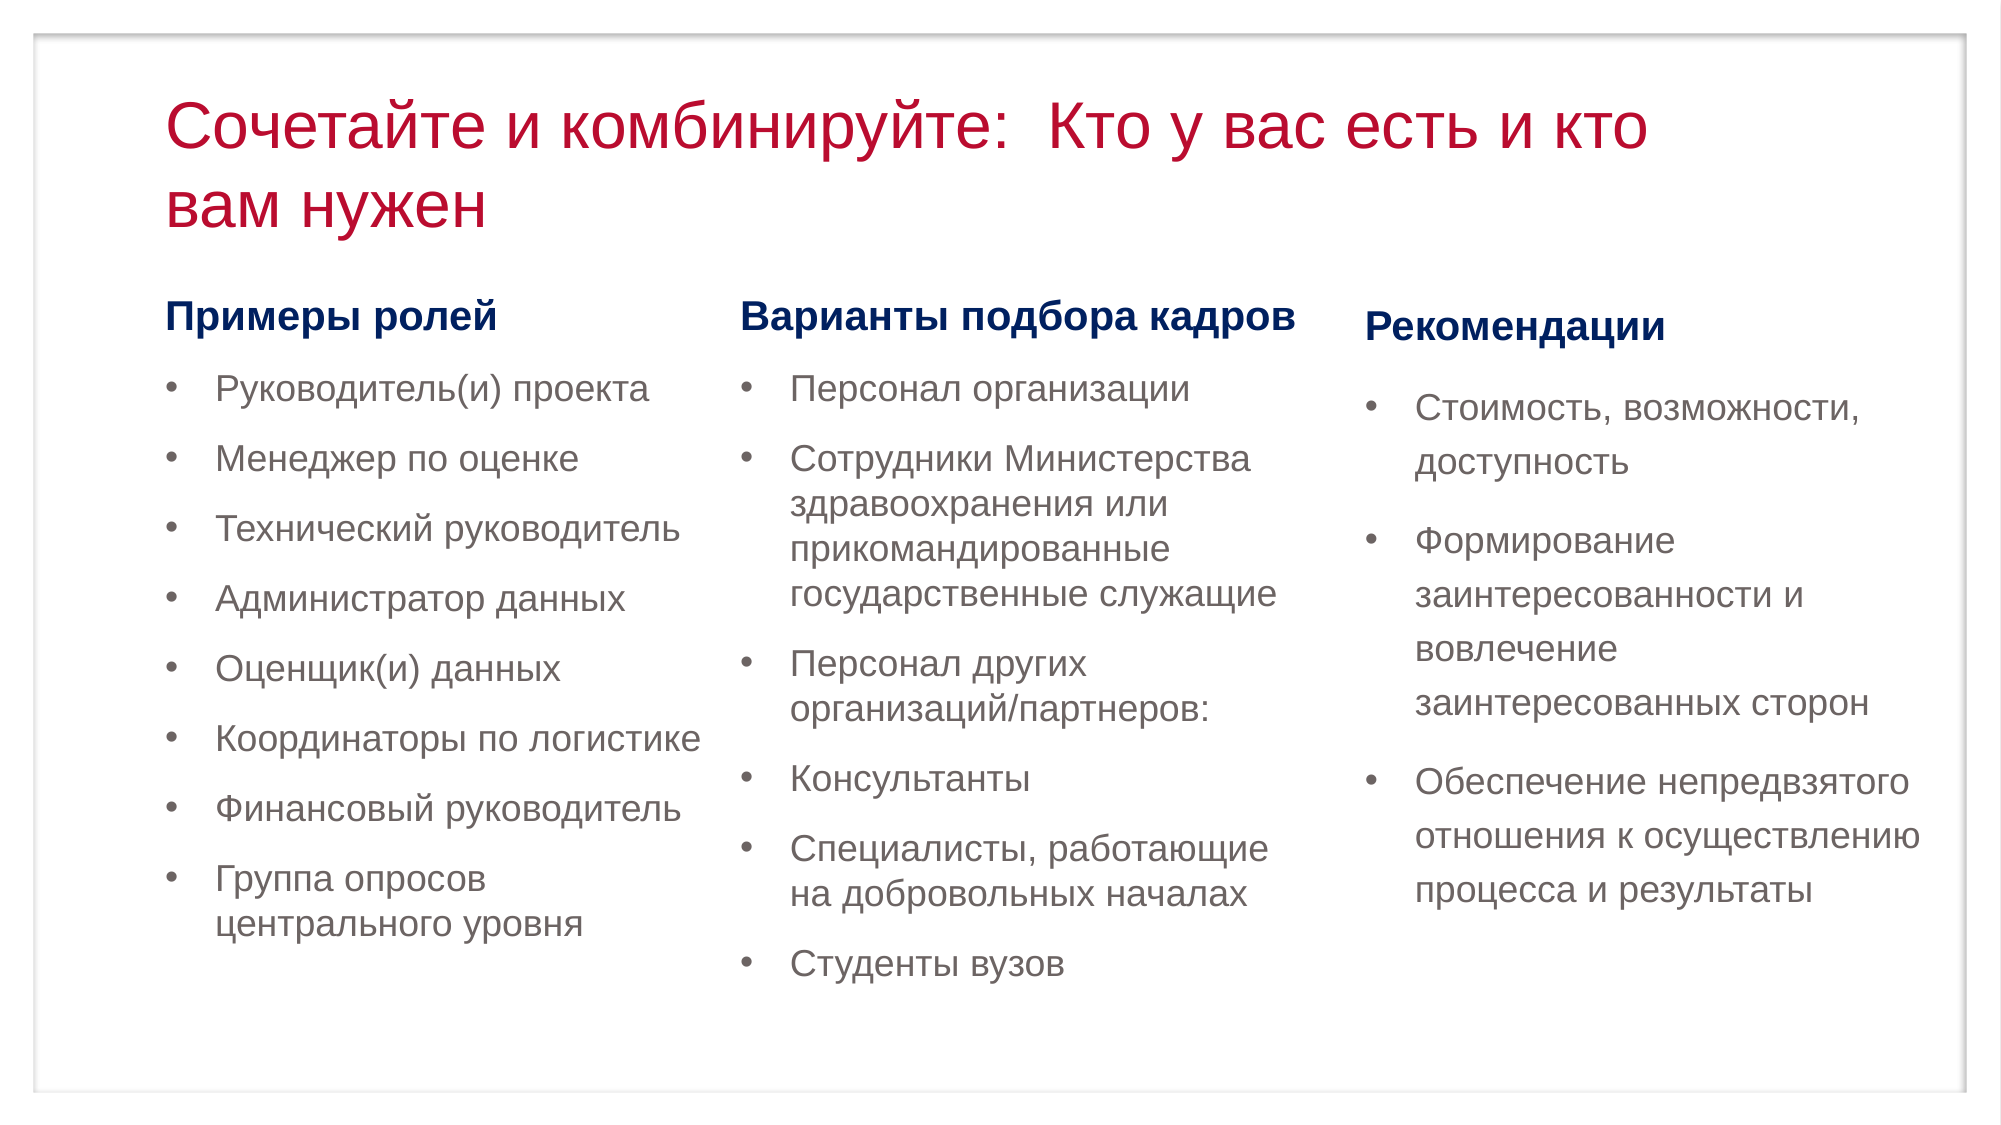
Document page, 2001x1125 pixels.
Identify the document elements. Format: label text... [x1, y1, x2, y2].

list Варианты подбора кадров Персонал организации Сотрудники Министерства здравоохранения или прикомандированные государственные служащие Персонал других организаций/партнеров: Консультанты Специалисты, работающие на добровольных началах Студенты вузов [724, 281, 1317, 1052]
list Рекомендации Стоимость, возможности, доступность Формирование заинтересованности и вовлечение заинтересованных сторон Обеспечение непредвзятого отношения к осуществлению процесса и результаты [1349, 281, 1942, 1052]
list Примеры ролей Руководитель(и) проекта Менеджер по оценке Технический руководитель Администратор данных Оценщик(и) данных Координаторы по логистике Финансовый руководитель Группа опросов центрального уровня [150, 281, 724, 1052]
title Сочетайте и комбинируйте: Кто у вас есть и кто вам нужен [150, 72, 1767, 249]
